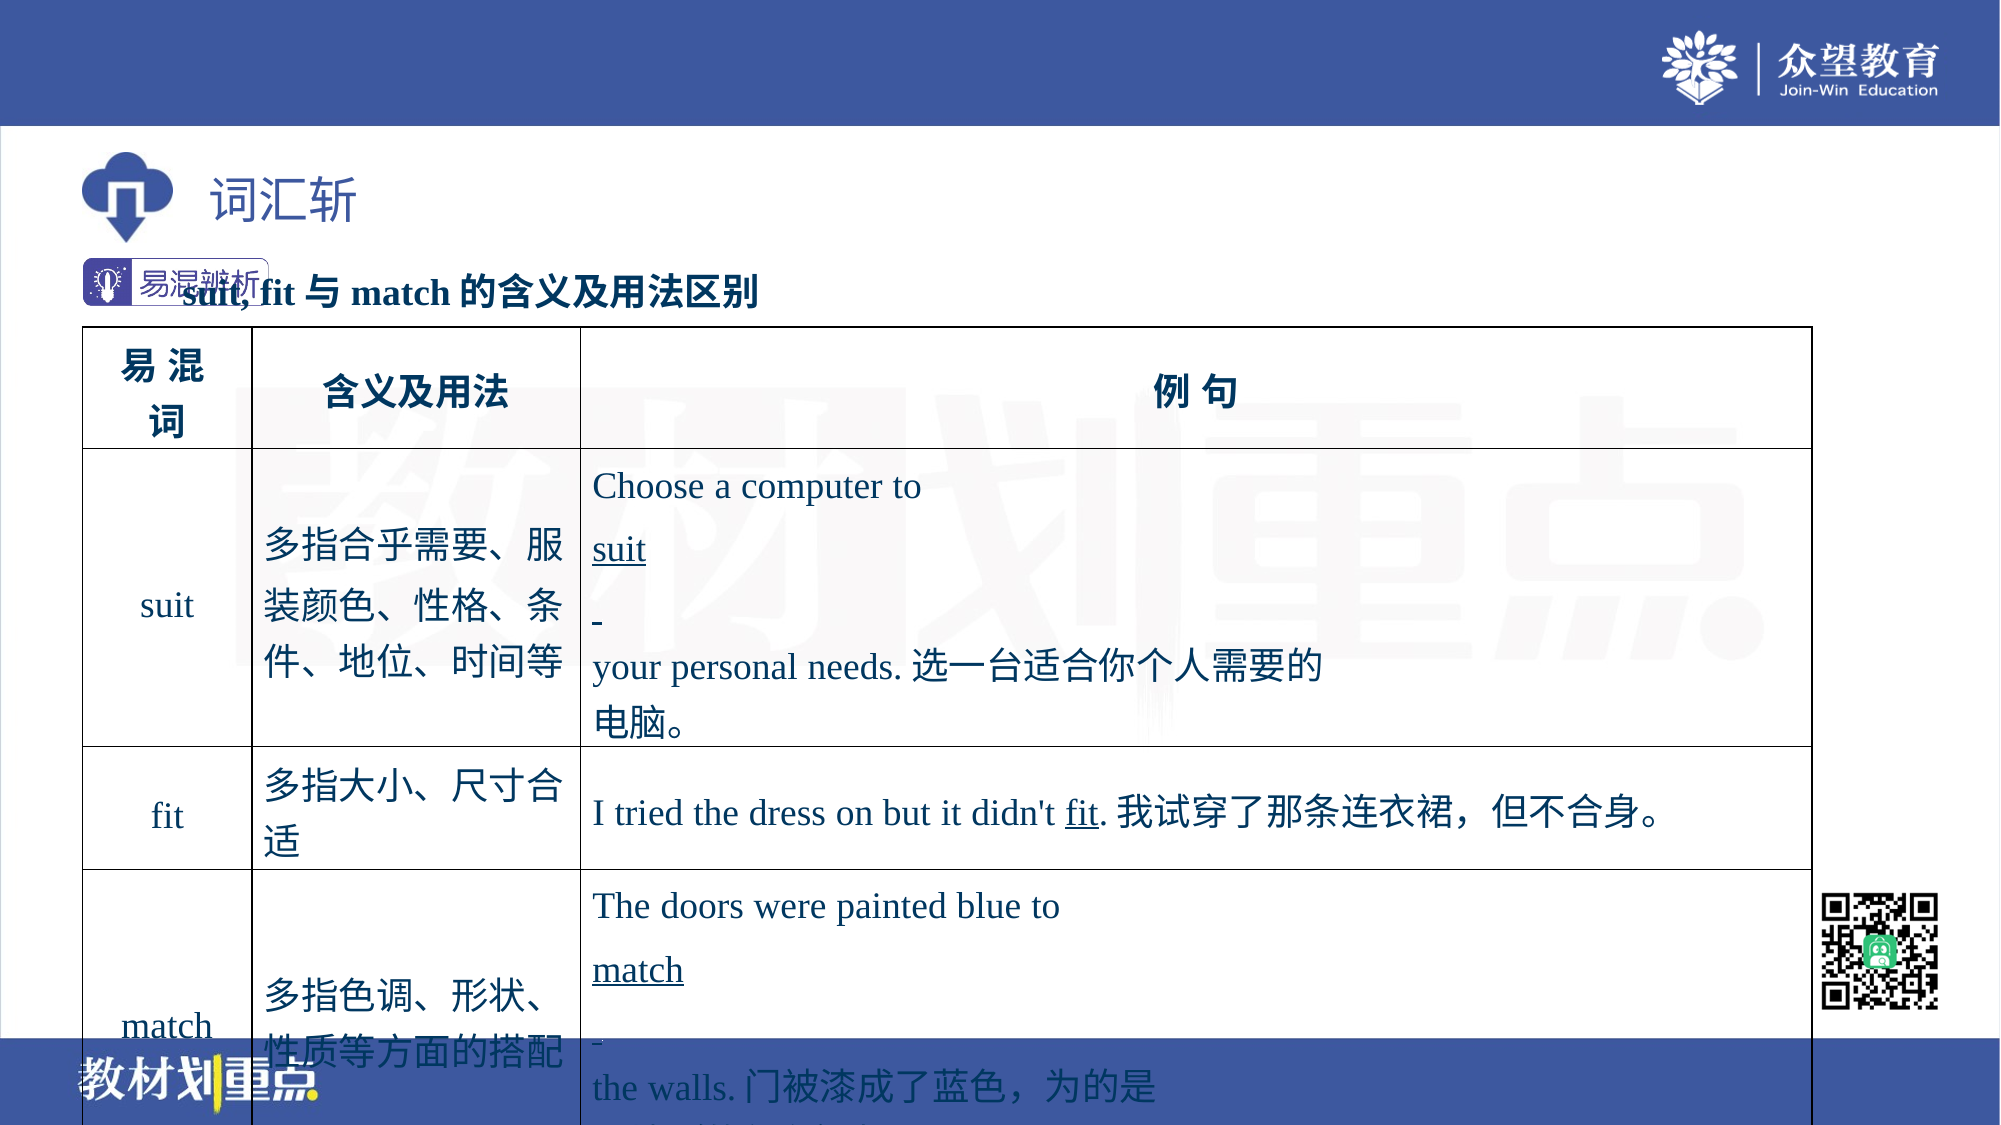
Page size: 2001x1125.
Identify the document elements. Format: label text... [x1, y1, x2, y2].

table_cell The doors were painted blue to match. .the walls.门被漆成了蓝色，为的是 与墙（的颜色）相配。 [581, 870, 1811, 1125]
table_cell fit [83, 747, 251, 869]
table_cell 多指大小、尺寸合 适 [253, 747, 580, 869]
table_header 含义及用法 [253, 328, 580, 448]
table_cell match [83, 870, 251, 1125]
table_cell I tried the dress on but it didn't fit.我试穿了那条连衣裙，但不合身。 [581, 747, 1811, 869]
table_cell suit [83, 449, 251, 746]
table_cell Choose a computer to suit. .your personal needs.选一台适合你个人需要的 电脑。 [581, 449, 1811, 746]
table_header 例 句 [581, 328, 1811, 448]
table_header 易 混 词 [83, 328, 251, 448]
table_cell 多指合乎需要、服 装颜色、性格、条 件、地位、时间等 [253, 449, 580, 746]
table_cell 多指色调、形状、 性质等方面的搭配 [253, 870, 580, 1125]
text_box suit, fit与match的含义及用法区别 [82, 248, 1817, 306]
picture [0, 0, 2000, 1125]
